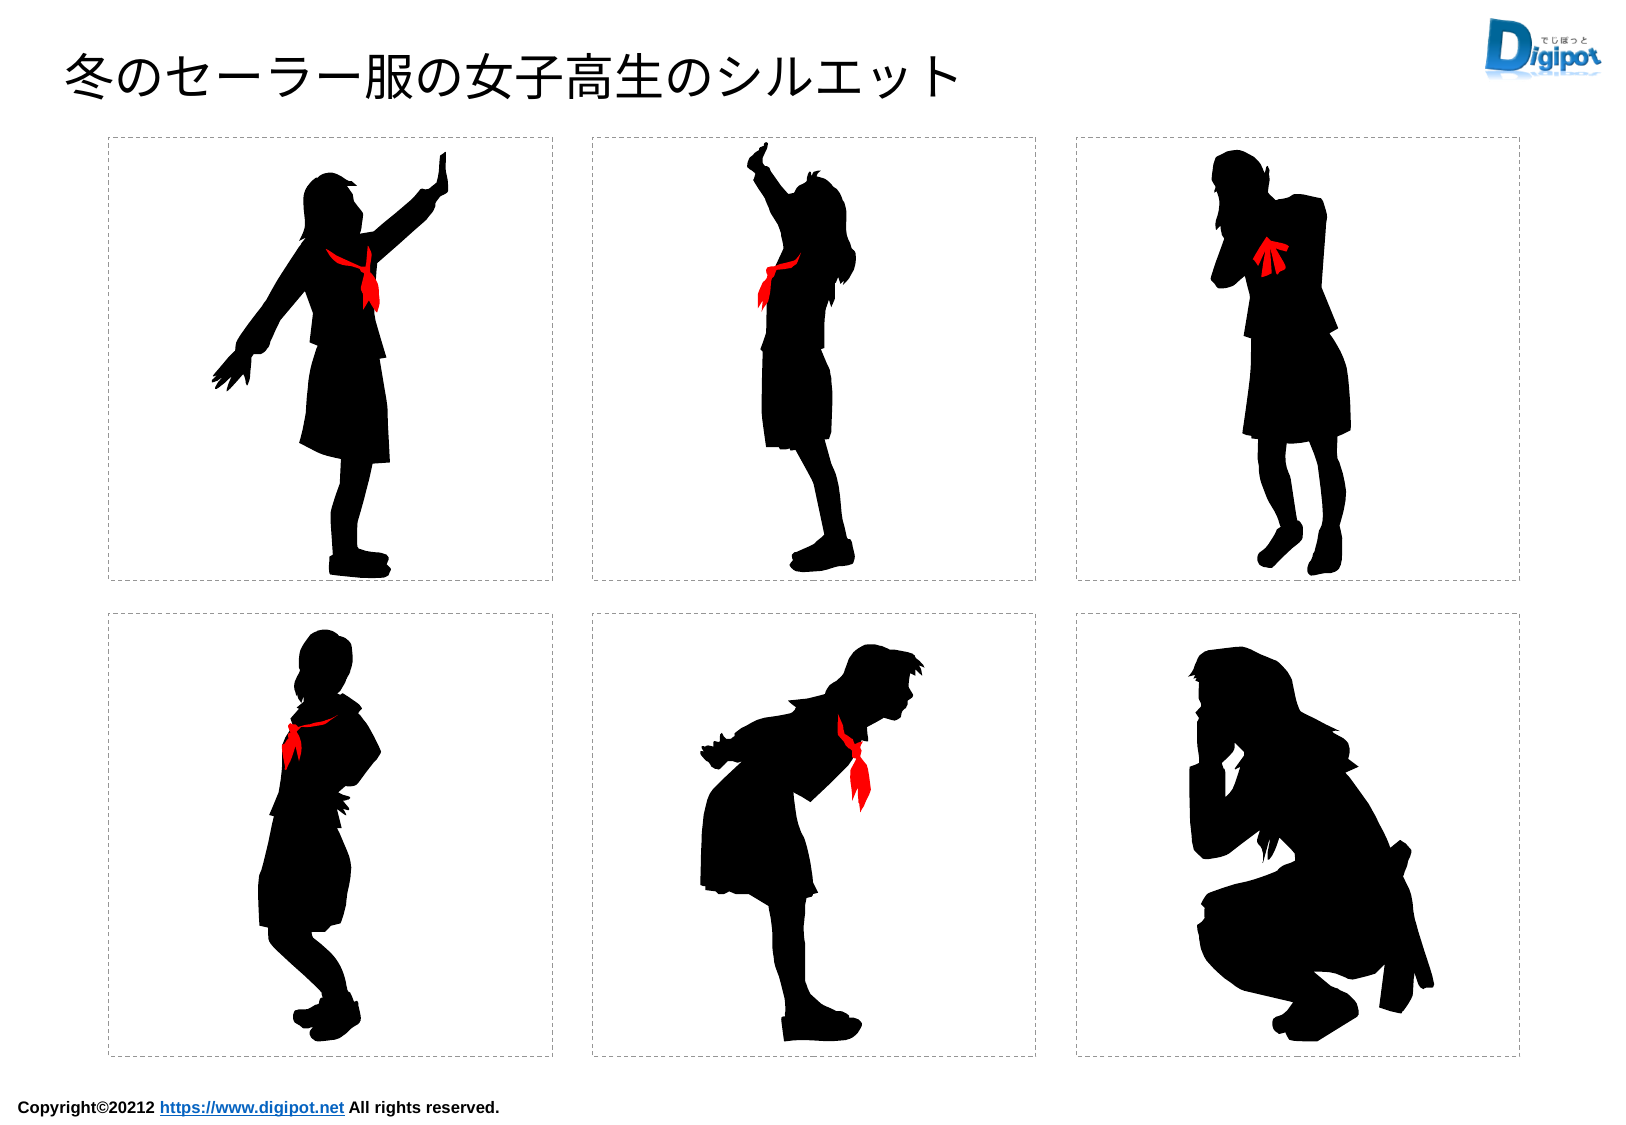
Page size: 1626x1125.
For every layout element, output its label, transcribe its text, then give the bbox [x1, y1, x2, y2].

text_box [747, 142, 856, 573]
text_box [700, 644, 925, 1042]
picture [1485, 18, 1602, 82]
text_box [211, 151, 449, 579]
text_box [1210, 149, 1351, 576]
text_box 冬のセーラー服の女子高生のシルエット [49, 38, 980, 113]
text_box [258, 629, 382, 1042]
text_box [1187, 646, 1435, 1042]
